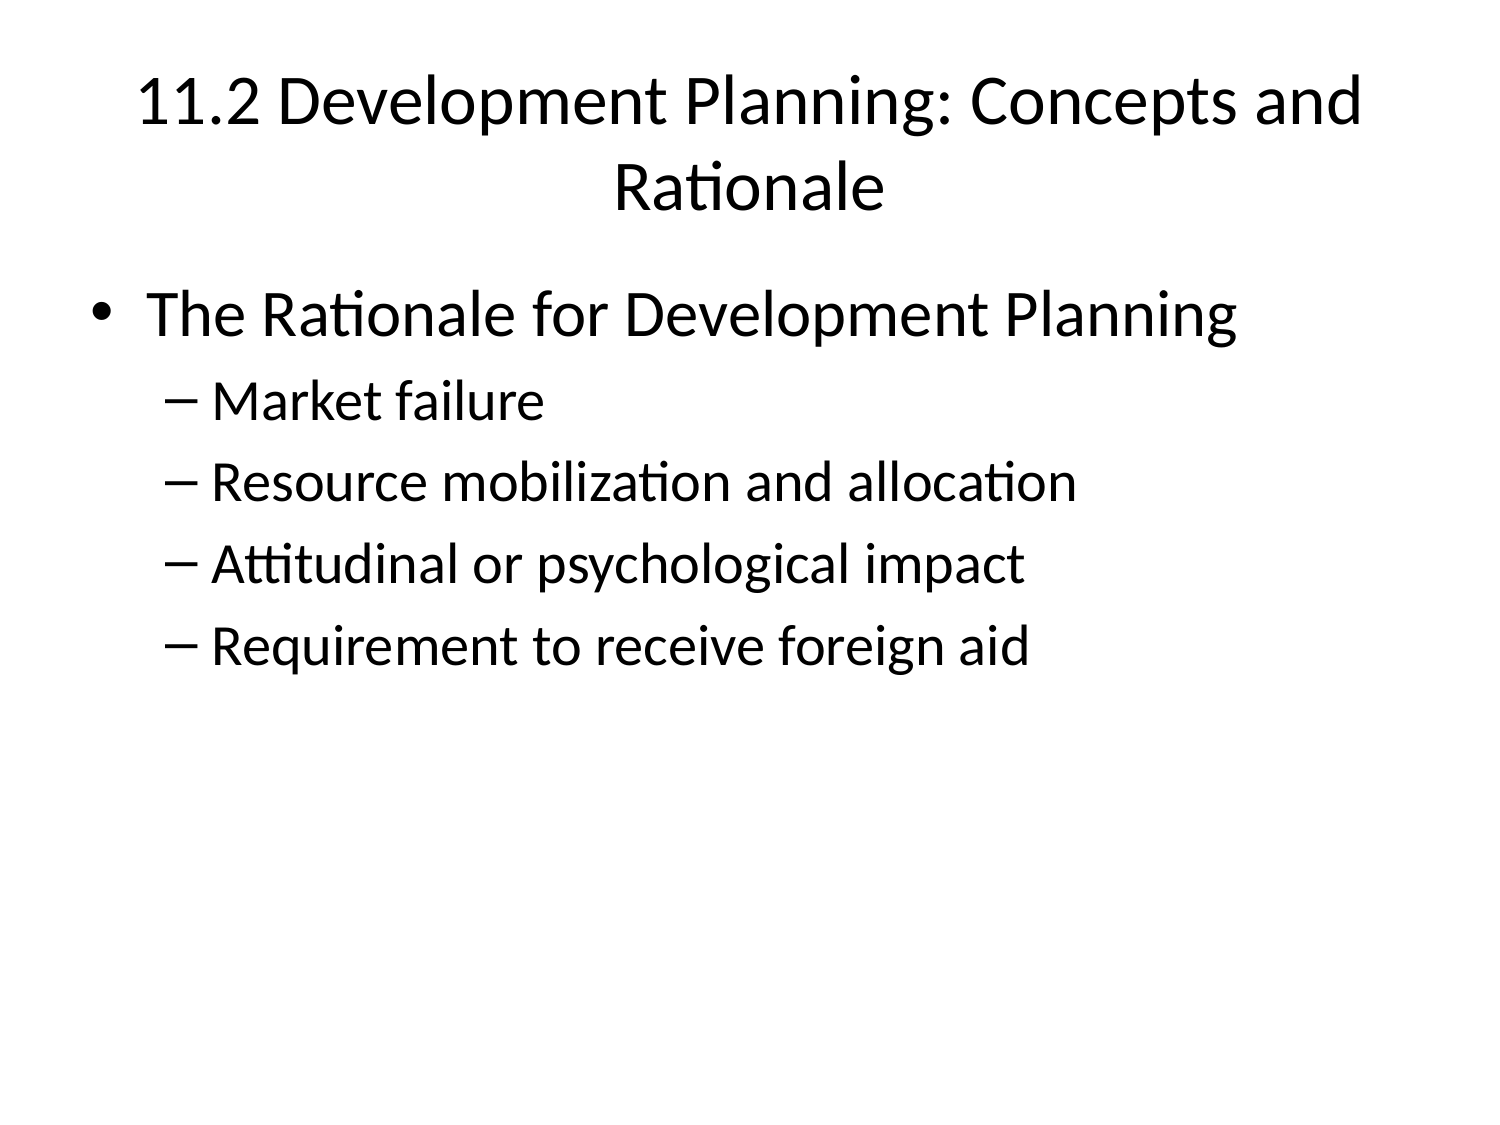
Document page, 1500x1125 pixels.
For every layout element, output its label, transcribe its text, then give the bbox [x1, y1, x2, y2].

title 11.2 Development Planning: Concepts and Rationale [75, 45, 1425, 233]
list The Rationale for Development Planning Market failure Resource mobilization and allocation Attitudinal or psychological impact Requirement to receive foreign aid [75, 262, 1425, 1005]
